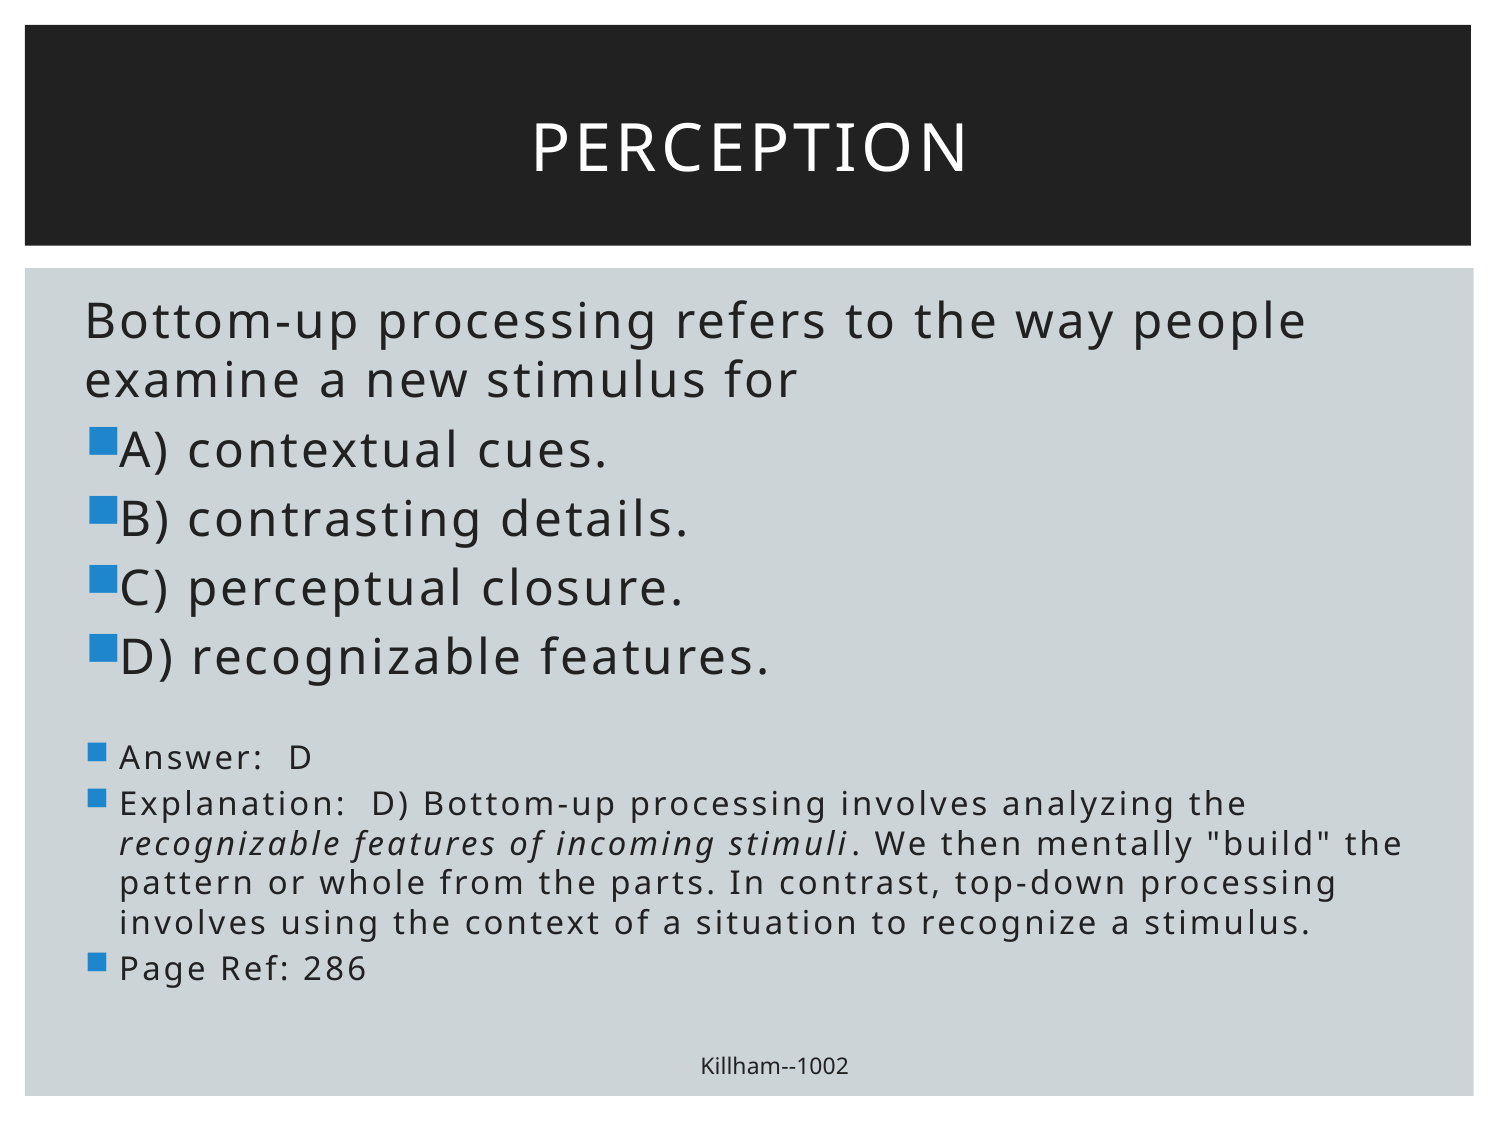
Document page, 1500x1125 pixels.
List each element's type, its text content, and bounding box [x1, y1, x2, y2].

footer Killham--1002 [500, 1042, 1050, 1088]
title Perception [62, 58, 1438, 232]
list Bottom-up processing refers to the way people examine a new stimulus for A) contextual cues. B) contrasting details. C) perceptual closure. D) recognizable features. Answer: D Explanation: D) Bottom-up processing involves analyzing the recognizable features of incoming stimuli. We then mentally "build" the pattern or whole from the parts. In contrast, top-down processing involves using the context of a situation to recognize a stimulus. Page Ref: 286 [62, 281, 1442, 1005]
